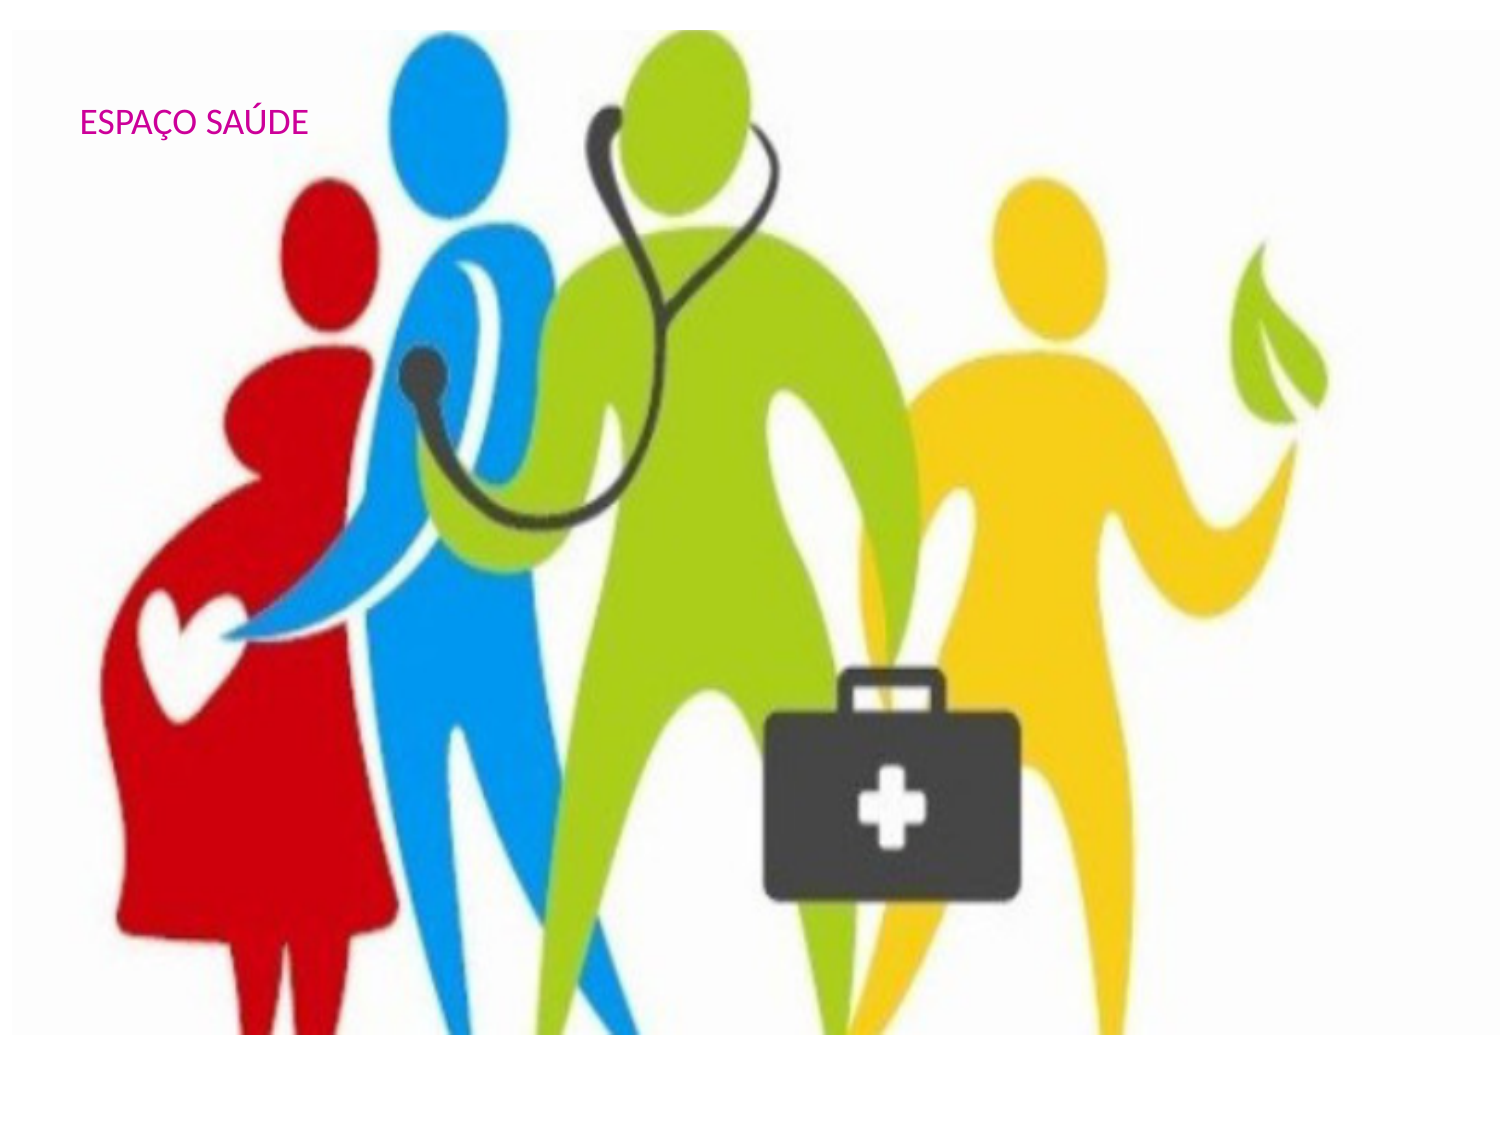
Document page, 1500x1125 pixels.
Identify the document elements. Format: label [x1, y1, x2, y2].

picture [12, 30, 1500, 1036]
